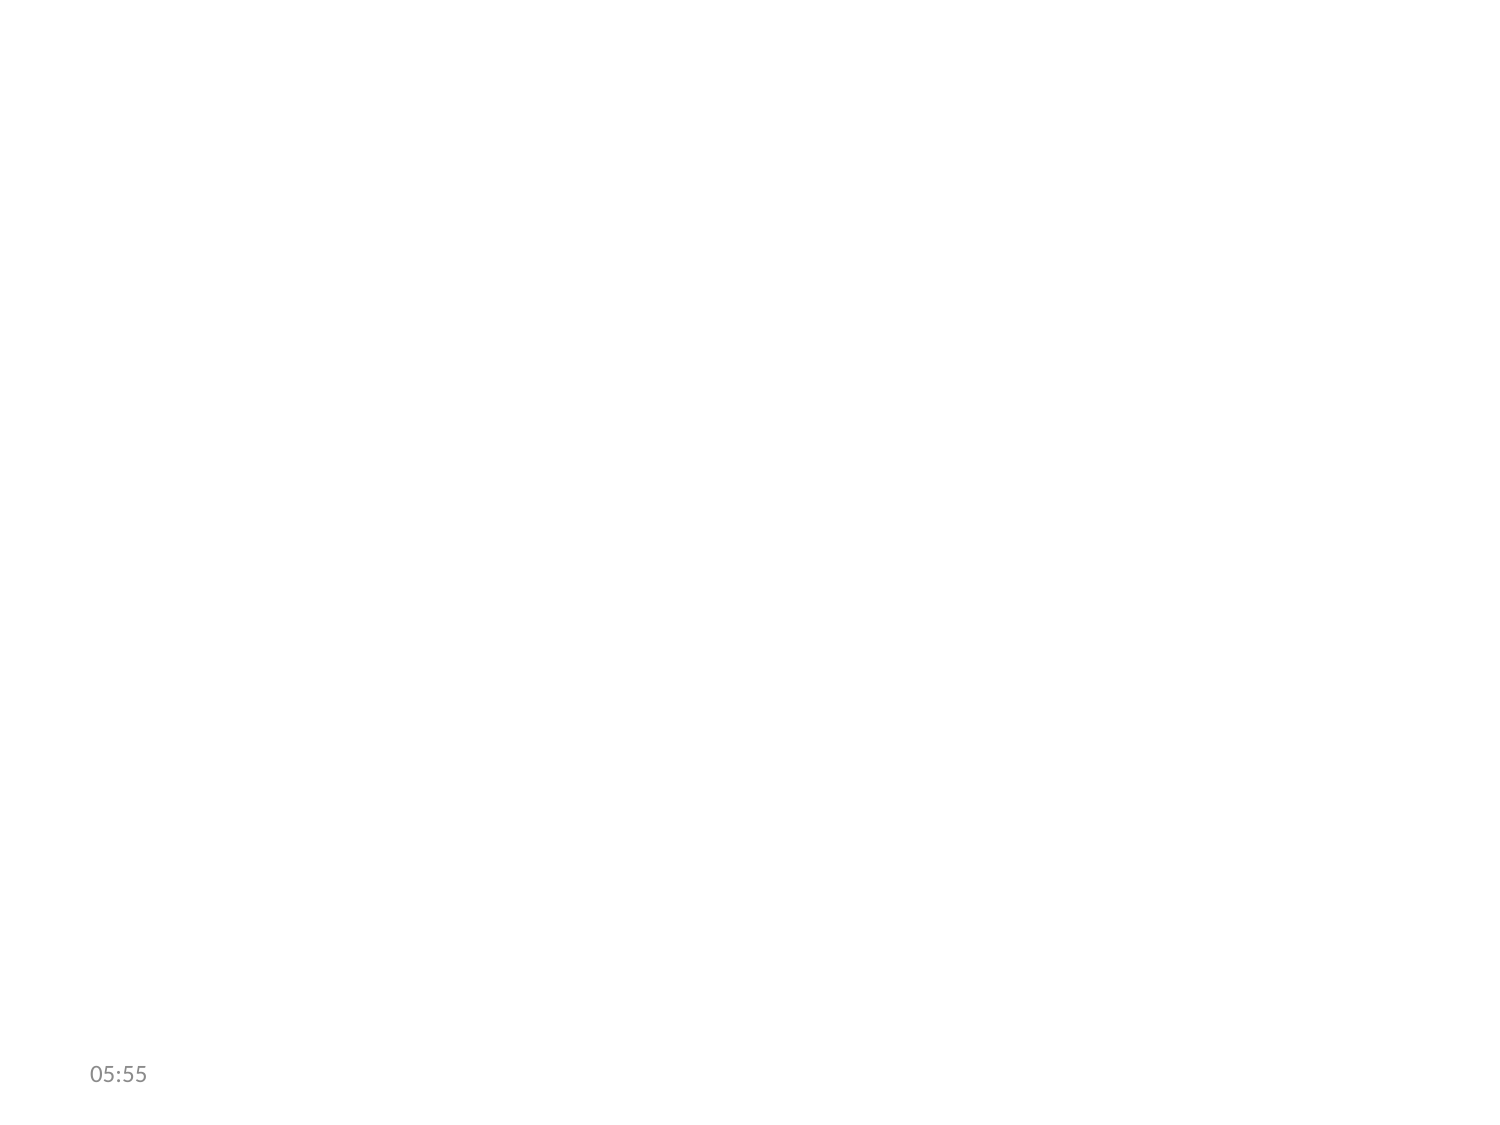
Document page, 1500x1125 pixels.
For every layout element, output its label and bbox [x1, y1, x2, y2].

slide_number [75, 1042, 425, 1103]
